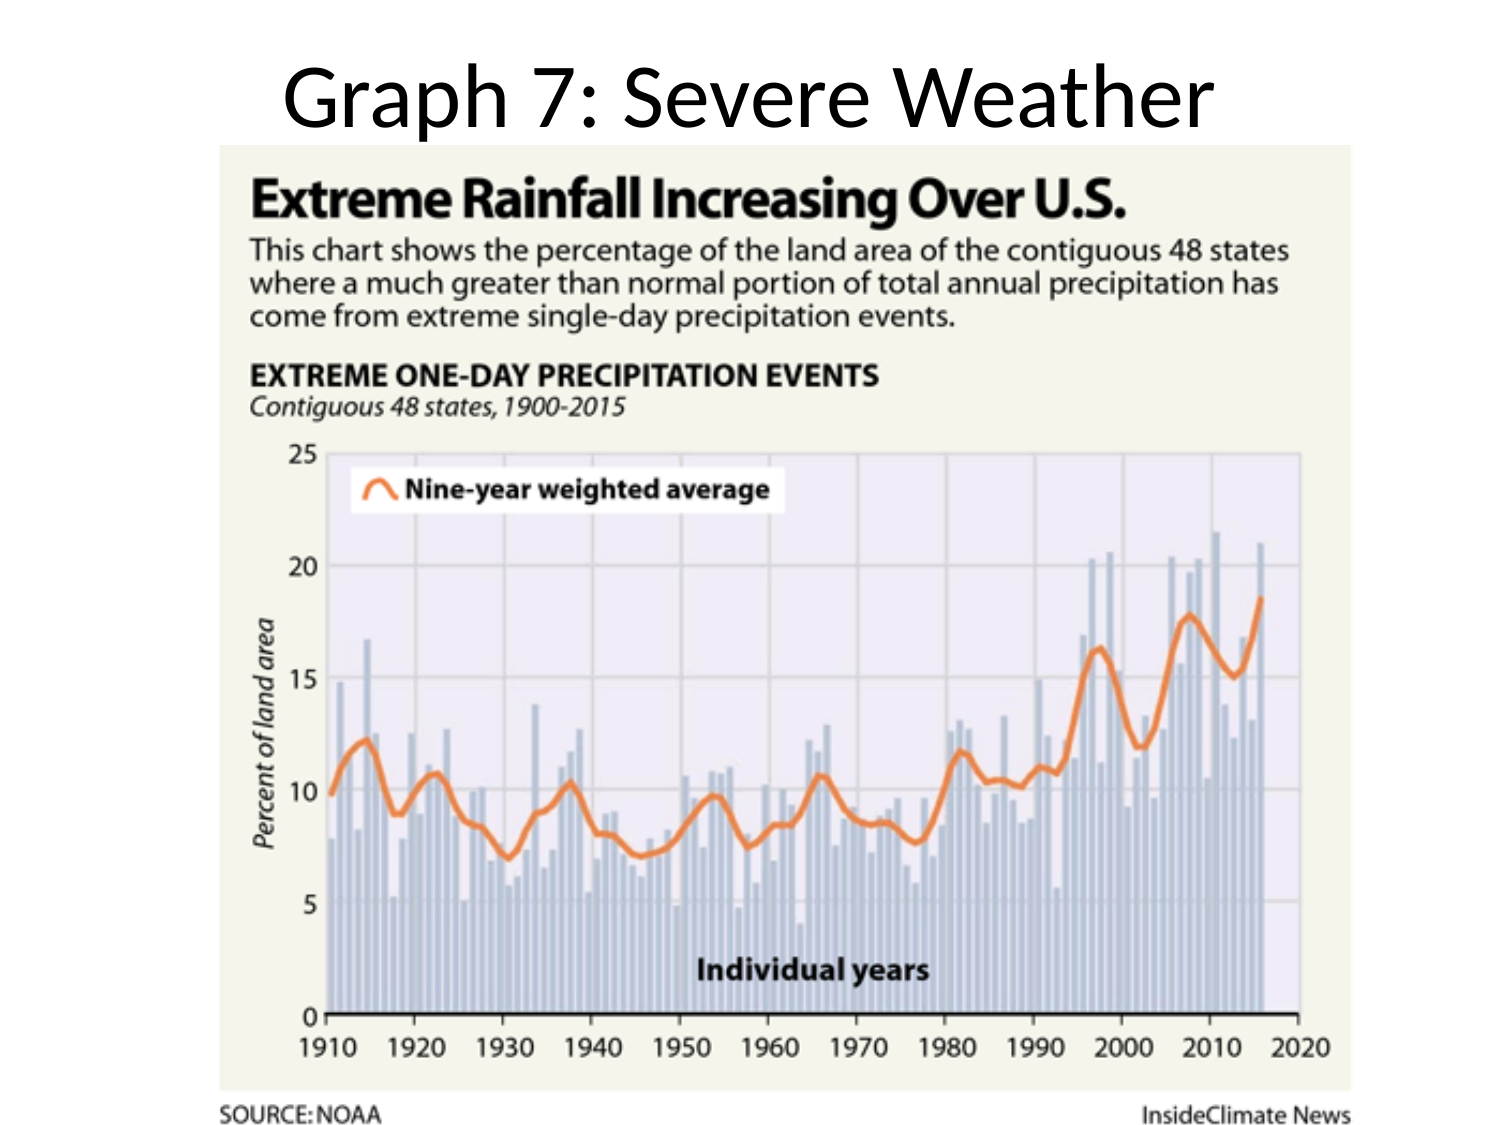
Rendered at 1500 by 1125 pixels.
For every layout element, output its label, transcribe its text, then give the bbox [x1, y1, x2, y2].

title Graph 7: Severe Weather [75, 0, 1425, 185]
picture [219, 145, 1353, 1125]
